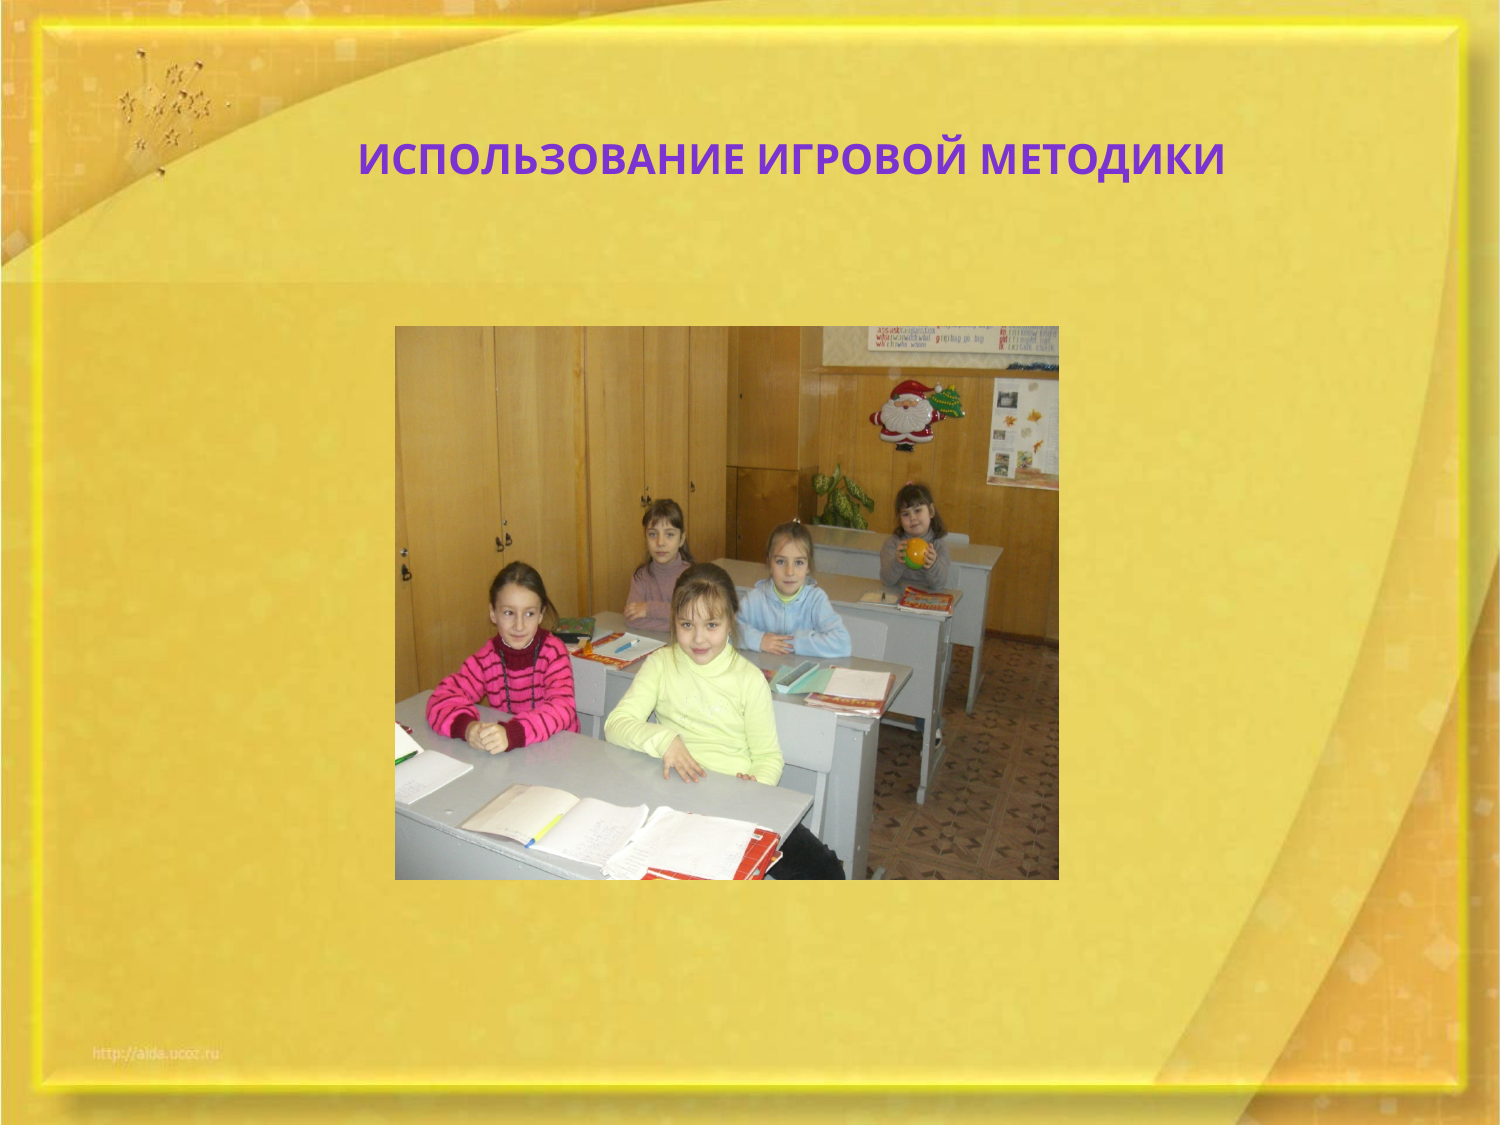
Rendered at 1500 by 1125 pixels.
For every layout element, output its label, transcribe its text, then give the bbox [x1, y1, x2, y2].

picture [0, 0, 1500, 1125]
text_box Использование игровой методики [341, 54, 1268, 205]
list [395, 326, 1059, 880]
